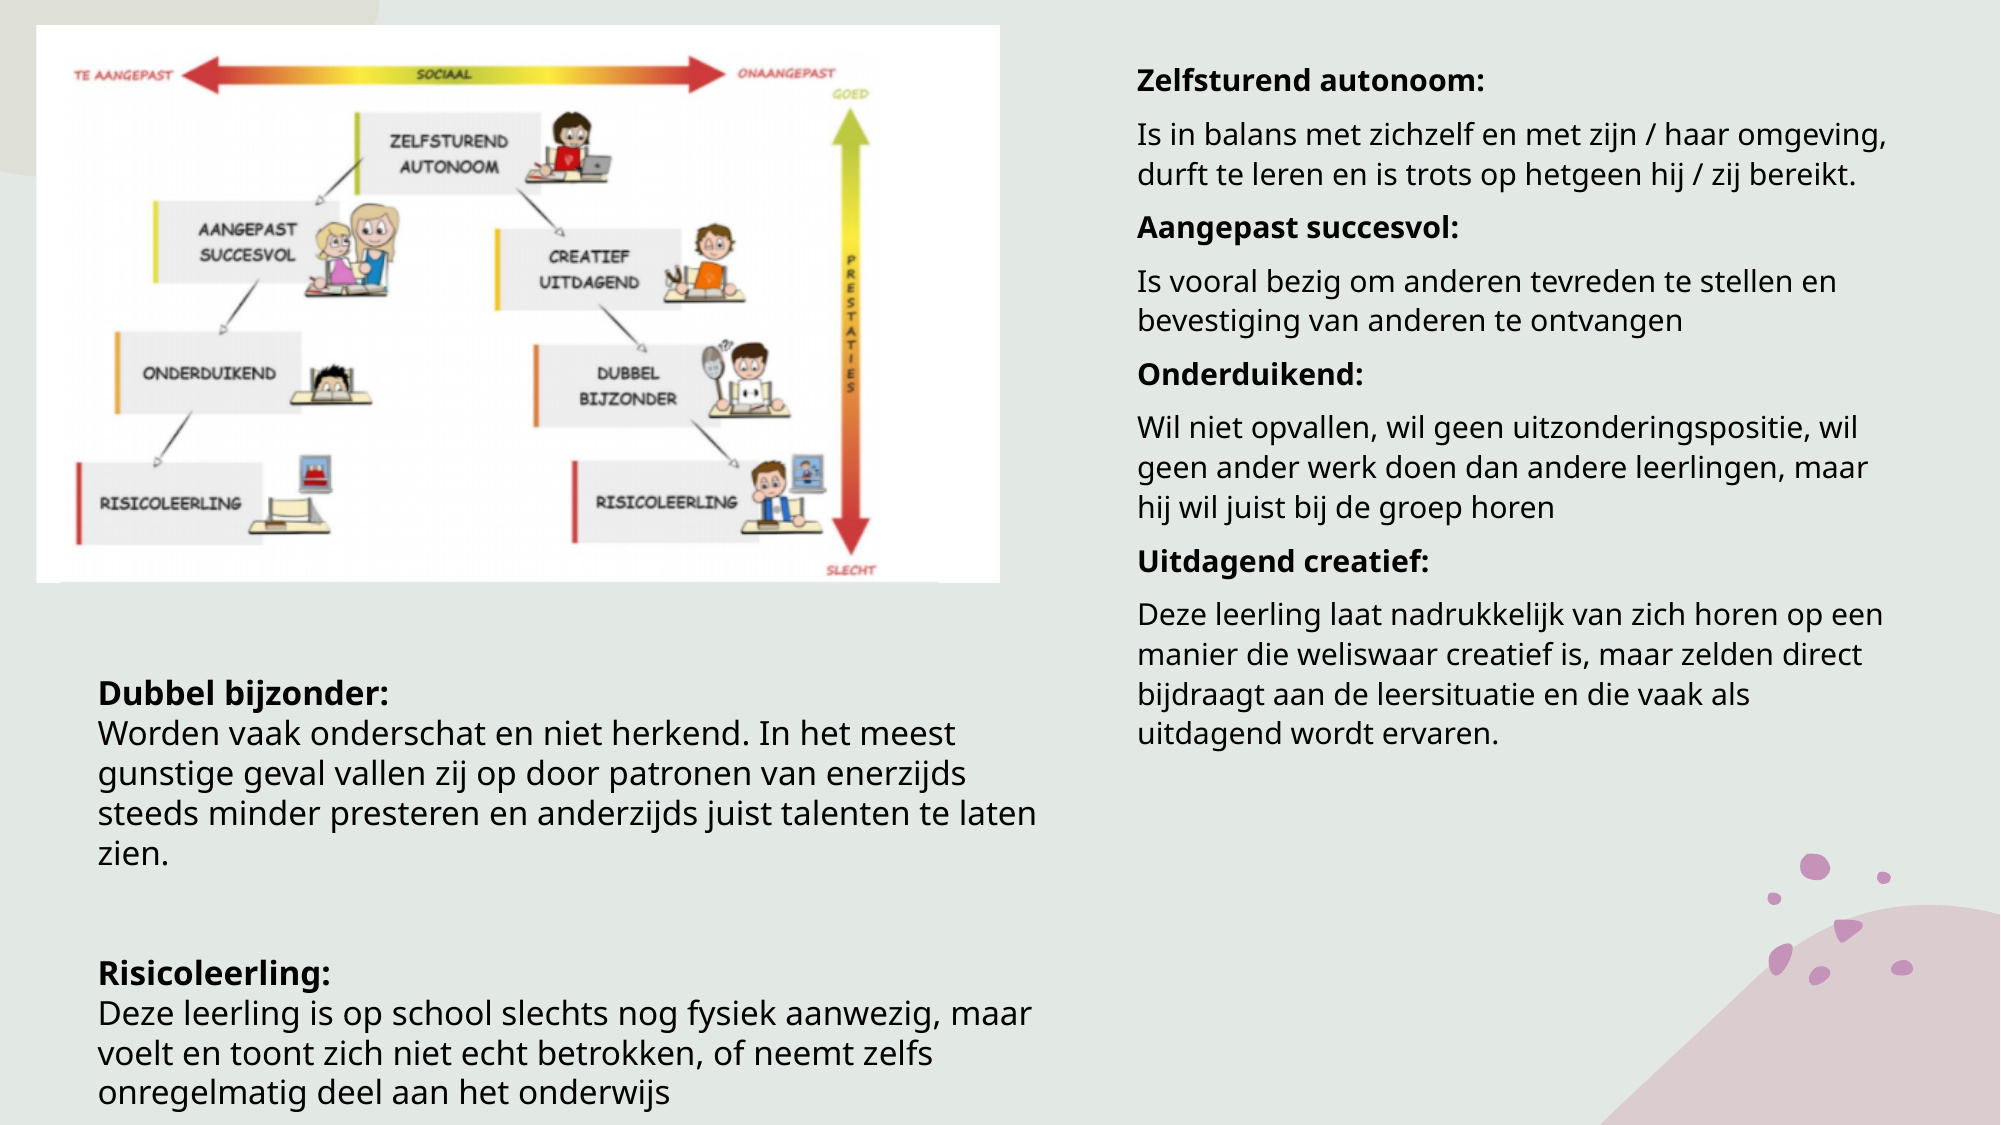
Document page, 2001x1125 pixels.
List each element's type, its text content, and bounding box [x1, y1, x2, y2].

list Zelfsturend autonoom: Is in balans met zichzelf en met zijn / haar omgeving, durft te leren en is trots op hetgeen hij / zij bereikt. Aangepast succesvol: Is vooral bezig om anderen tevreden te stellen en bevestiging van anderen te ontvangen Onderduikend: Wil niet opvallen, wil geen uitzonderingspositie, wil geen ander werk doen dan andere leerlingen, maar hij wil juist bij de groep horen Uitdagend creatief: Deze leerling laat nadrukkelijk van zich horen op een manier die weliswaar creatief is, maar zelden direct bijdraagt aan de leersituatie en die vaak als uitdagend wordt ervaren. [1122, 50, 1918, 760]
text_box Dubbel bijzonder: Worden vaak onderschat en niet herkend. In het meest gunstige geval vallen zij op door patronen van enerzijds steeds minder presteren en anderzijds juist talenten te laten zien. Risicoleerling: Deze leerling is op school slechts nog fysiek aanwezig, maar voelt en toont zich niet echt betrokken, of neemt zelfs onregelmatig deel aan het onderwijs [82, 630, 1083, 1120]
picture [36, 25, 1001, 583]
